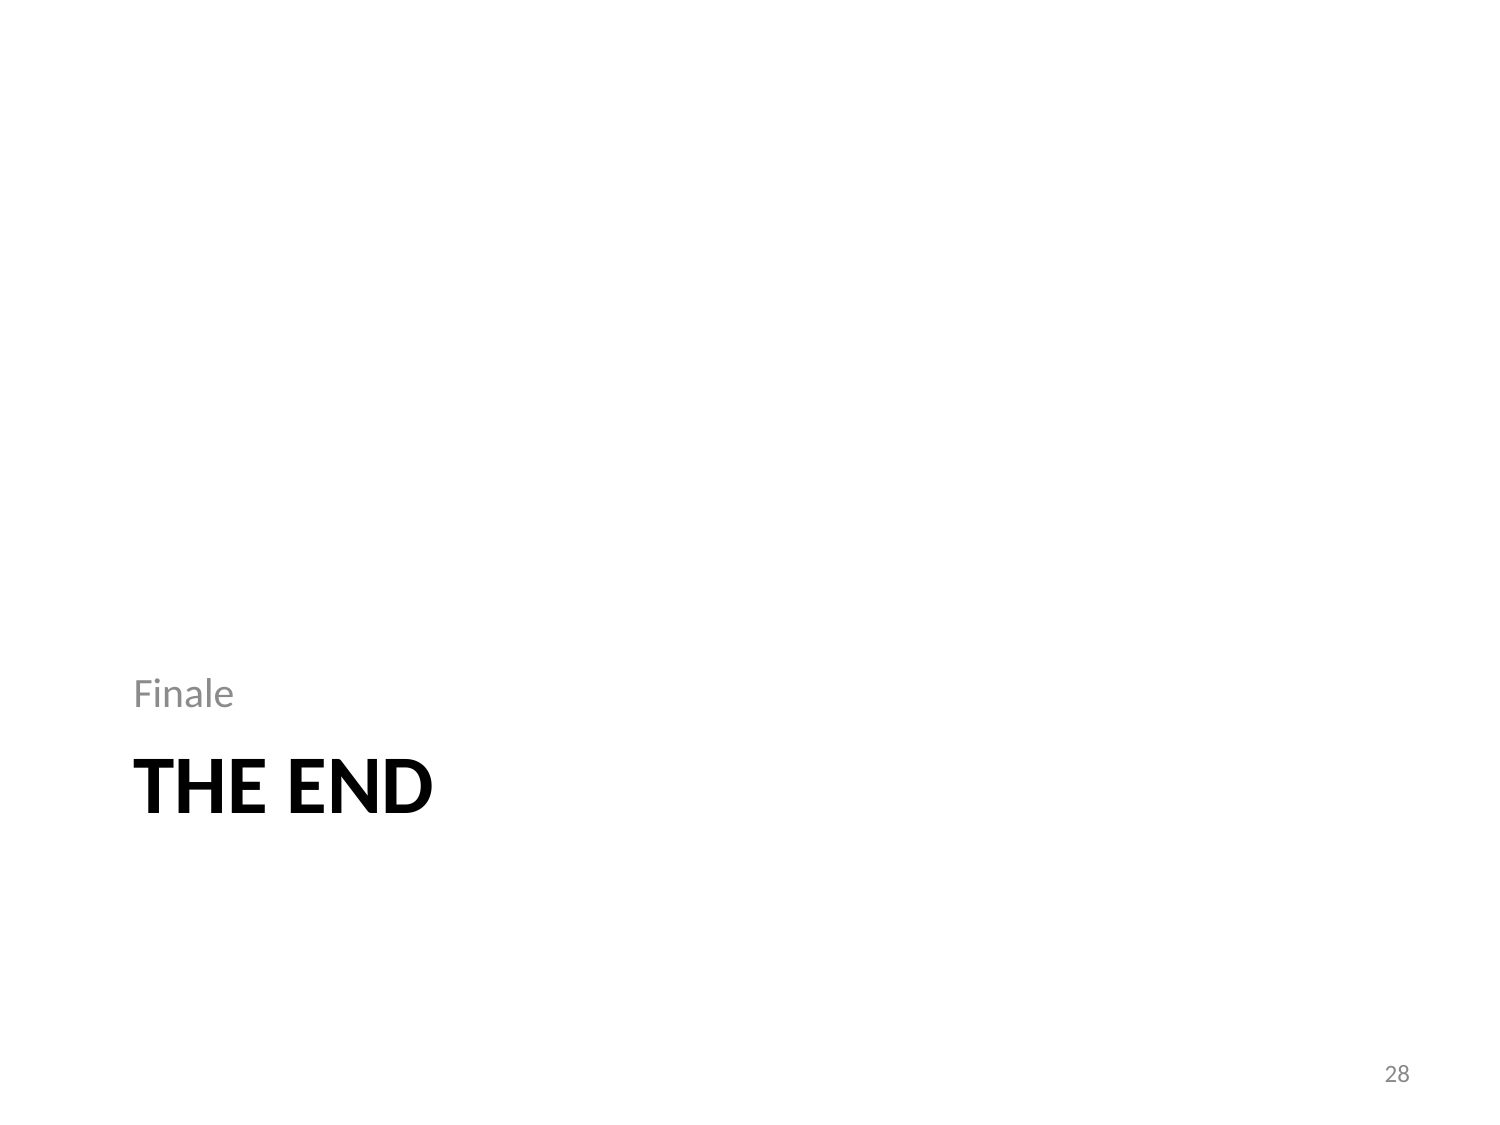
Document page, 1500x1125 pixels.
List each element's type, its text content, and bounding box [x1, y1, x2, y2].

slide_number 28 [1074, 1042, 1425, 1103]
list Finale [118, 476, 1394, 724]
title The End [118, 724, 1394, 947]
